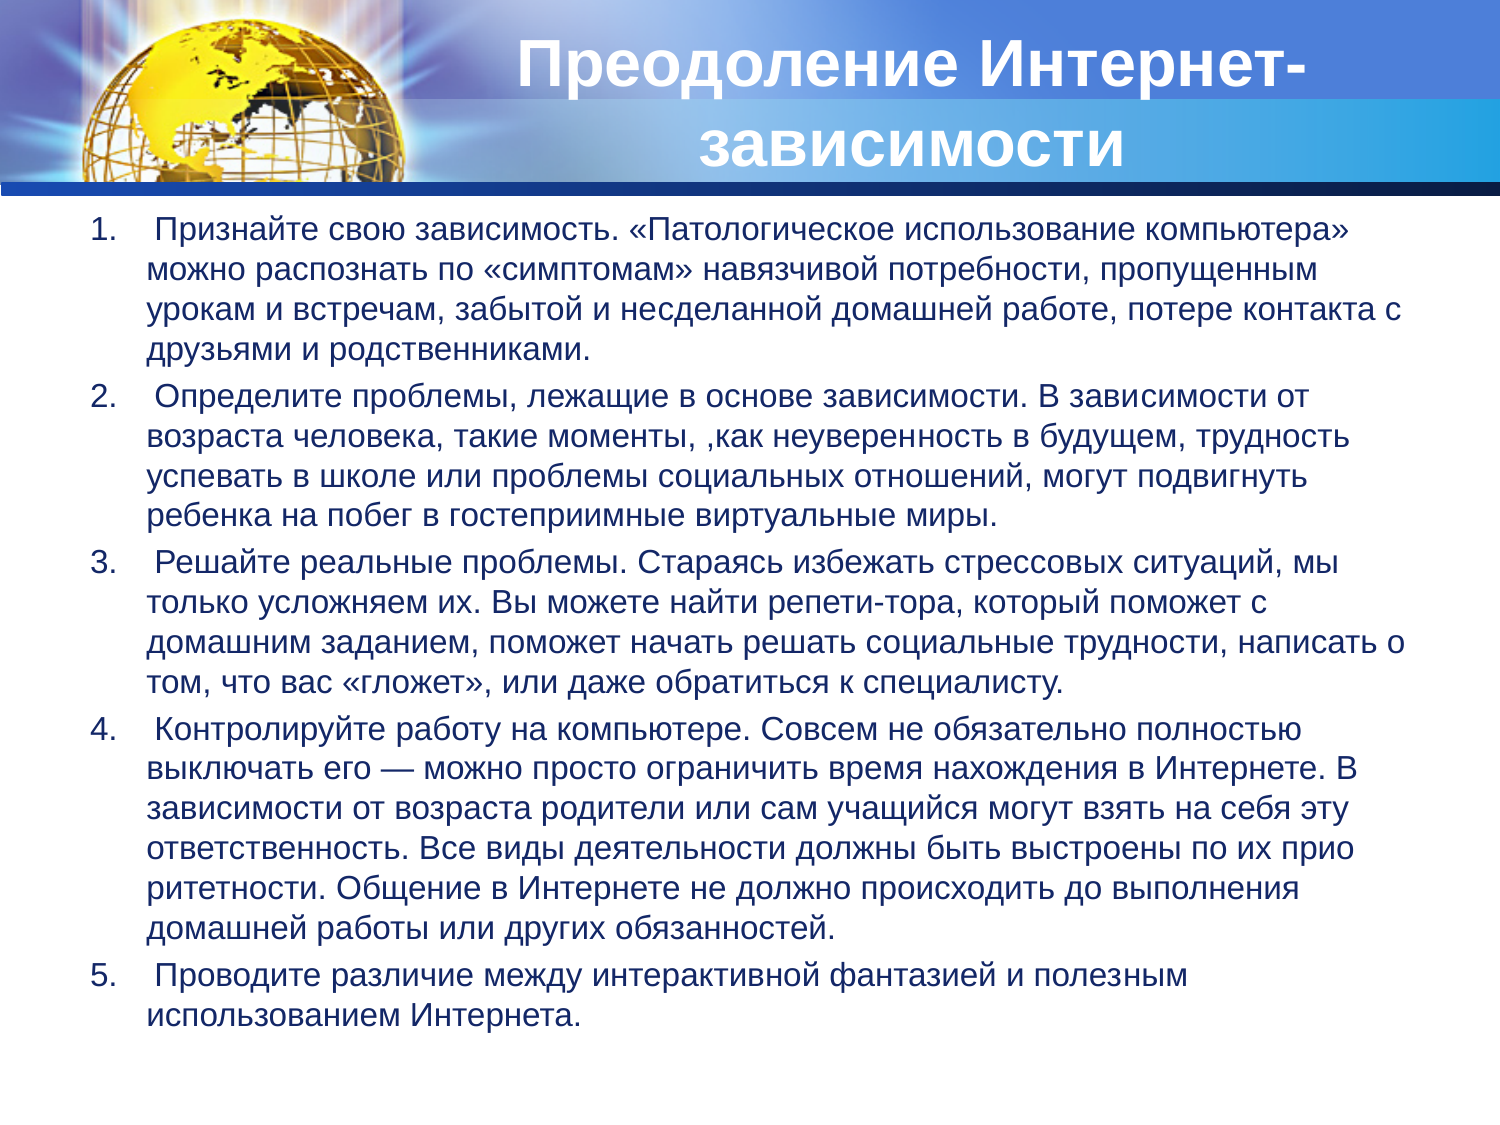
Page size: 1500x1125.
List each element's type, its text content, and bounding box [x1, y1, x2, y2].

list 1. Признайте свою зависимость. «Патологическое использование компьютера» можно распознать по «симптомам» навязчивой потребности, пропущенным урокам и встречам, забытой и не­сделанной домашней работе, потере контакта с друзьями и родственниками. 2. Определите проблемы, лежащие в основе зависимости. В зави­симости от возраста человека, такие моменты, ,как неуверен­ность в будущем, трудность успевать в школе или проблемы социальных отношений, могут подвигнуть ребенка на побег в гостеприимные виртуальные миры. 3. Решайте реальные проблемы. Стараясь избежать стрессовых ситуаций, мы только усложняем их. Вы можете найти репети-тора, который поможет с домашним заданием, поможет начать решать социальные трудности, написать о том, что вас «гло­жет», или даже обратиться к специалисту. 4. Контролируйте работу на компьютере. Совсем не обязательно полностью выключать его — можно просто ограничить время нахождения в Интернете. В зависимости от возраста родители или сам учащийся могут взять на себя эту ответственность. Все виды деятельности должны быть выстроены по их прио­ритетности. Общение в Интернете не должно происходить до выполнения домашней работы или других обязанностей. 5. Проводите различие между интерактивной фантазией и полез­ным использованием Интернета. [74, 199, 1426, 1038]
title Преодоление Интернет-зависимости [399, 99, 1426, 181]
picture [0, 0, 1500, 185]
text_box 50% детей выходят в Интернет одни [298, 99, 412, 183]
